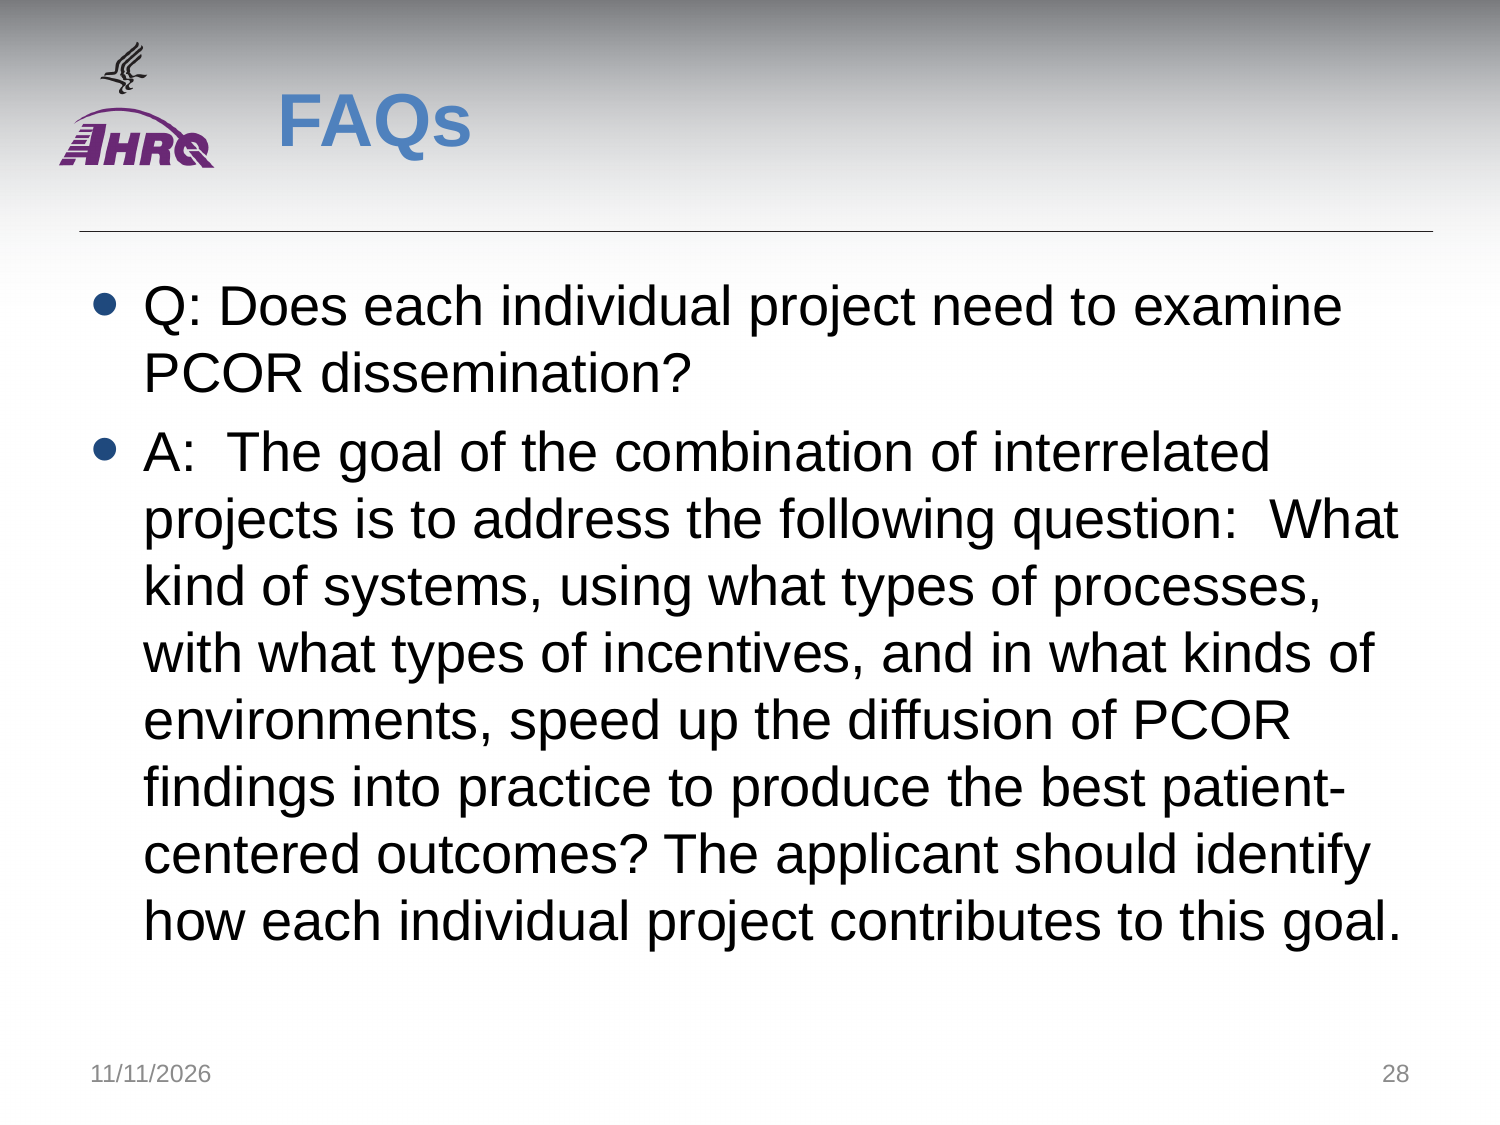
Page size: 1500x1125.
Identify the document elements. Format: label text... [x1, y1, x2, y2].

picture [0, 0, 1500, 1125]
slide_number 28 [1074, 1042, 1425, 1103]
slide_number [75, 1042, 425, 1103]
list Q: Does each individual project need to examine PCOR dissemination? A: The goal of the combination of interrelated projects is to address the following question: What kind of systems, using what types of processes, with what types of incentives, and in what kinds of environments, speed up the diffusion of PCOR findings into practice to produce the best patient-centered outcomes? The applicant should identify how each individual project contributes to this goal. [75, 262, 1425, 1005]
title FAQs [262, 45, 1425, 188]
